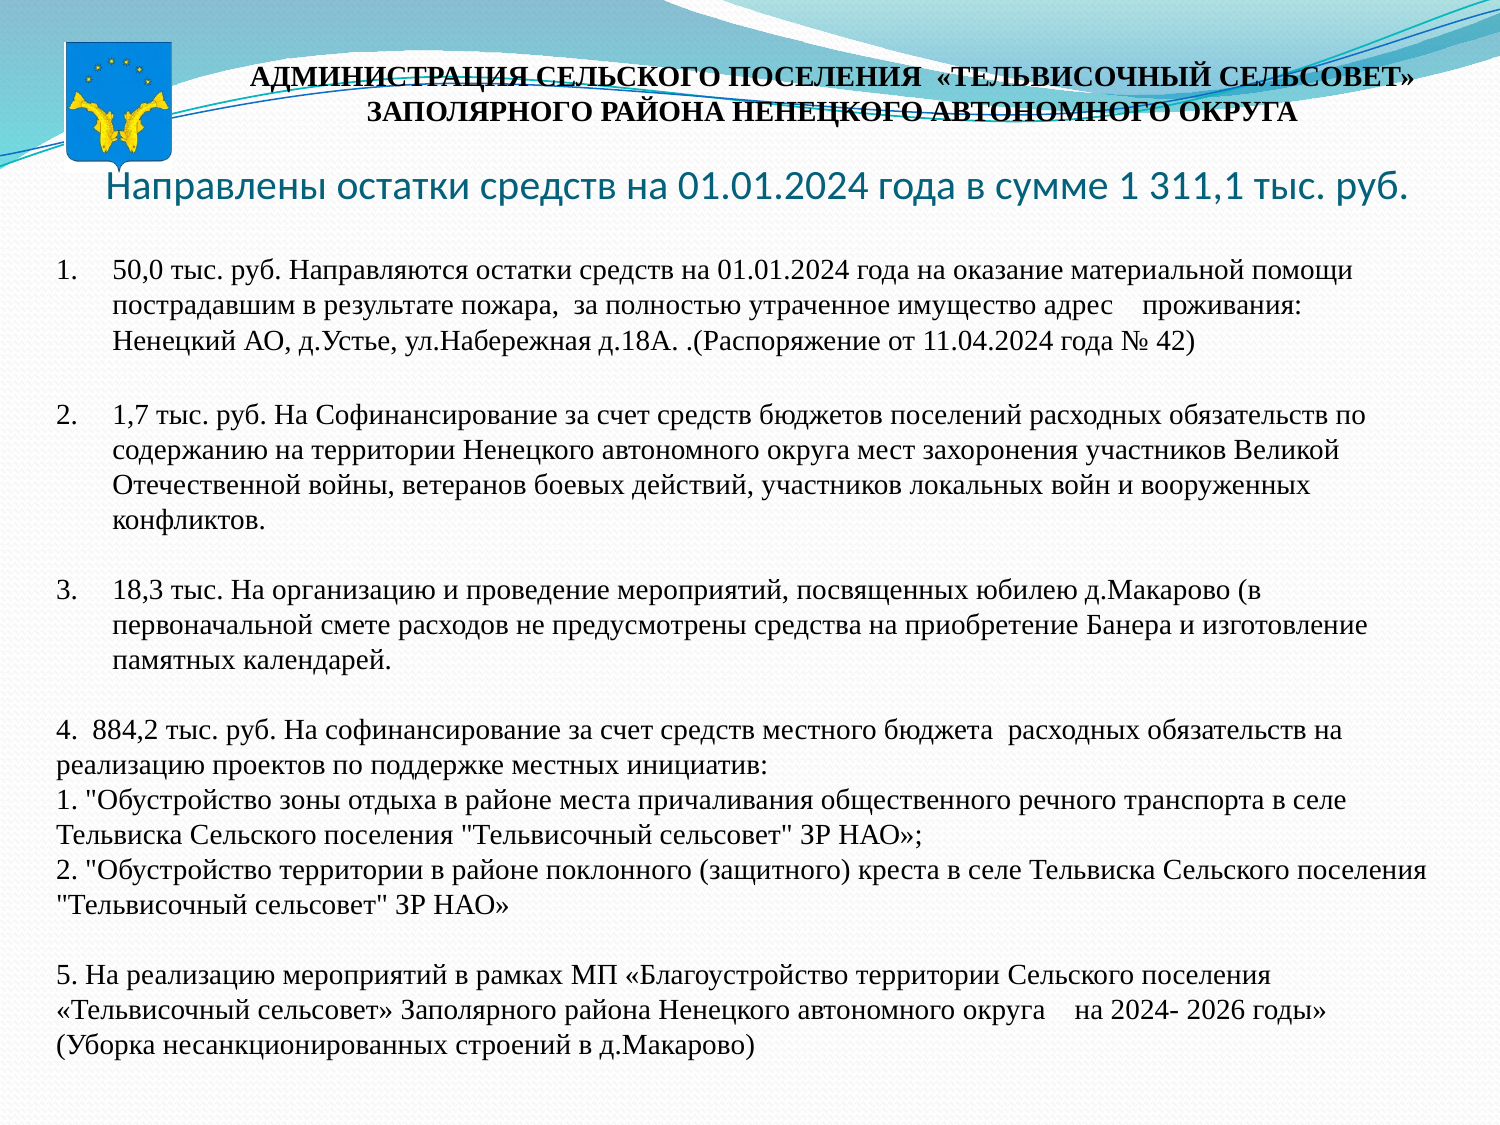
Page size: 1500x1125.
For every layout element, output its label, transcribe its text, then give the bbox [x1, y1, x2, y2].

text_box АДМИНИСТРАЦИЯ СЕЛЬСКОГО ПОСЕЛЕНИЯ «ТЕЛЬВИСОЧНЫЙ СЕЛЬСОВЕТ» ЗАПОЛЯРНОГО РАЙОНА НЕНЕЦКОГО АВТОНОМНОГО ОКРУГА [206, 49, 1459, 135]
text_box 50,0 тыс. руб. Направляются остатки средств на 01.01.2024 года на оказание материальной помощи пострадавшим в результате пожара, за полностью утраченное имущество адрес проживания: Ненецкий АО, д.Устье, ул.Набережная д.18А. .(Распоряжение от 11.04.2024 года № 42) 1,7 тыс. руб. На Софинансирование за счет средств бюджетов поселений расходных обязательств по содержанию на территории Ненецкого автономного округа мест захоронения участников Великой Отечественной войны, ветеранов боевых действий, участников локальных войн и вооруженных конфликтов. 18,3 тыс. На организацию и проведение мероприятий, посвященных юбилею д.Макарово (в первоначальной смете расходов не предусмотрены средства на приобретение Банера и изготовление памятных календарей. 4. 884,2 тыс. руб. На софинансирование за счет средств местного бюджета расходных обязательств на реализацию проектов по поддержке местных инициатив: 1. "Обустройство зоны отдыха в районе места причаливания общественного речного транспорта в селе Тельвиска Сельского поселения "Тельвисочный сельсовет" ЗР НАО»; 2. "Обустройство территории в районе поклонного (защитного) креста в селе Тельвиска Сельского поселения "Тельвисочный сельсовет" ЗР НАО» 5. На реализацию мероприятий в рамках МП «Благоустройство территории Сельского поселения «Тельвисочный сельсовет» Заполярного района Ненецкого автономного округа на 2024- 2026 годы» (Уборка несанкционированных строений в д.Макарово) [41, 243, 1447, 1125]
picture [64, 42, 172, 173]
title Направлены остатки средств на 01.01.2024 года в сумме 1 311,1 тыс. руб. [76, 149, 1440, 209]
